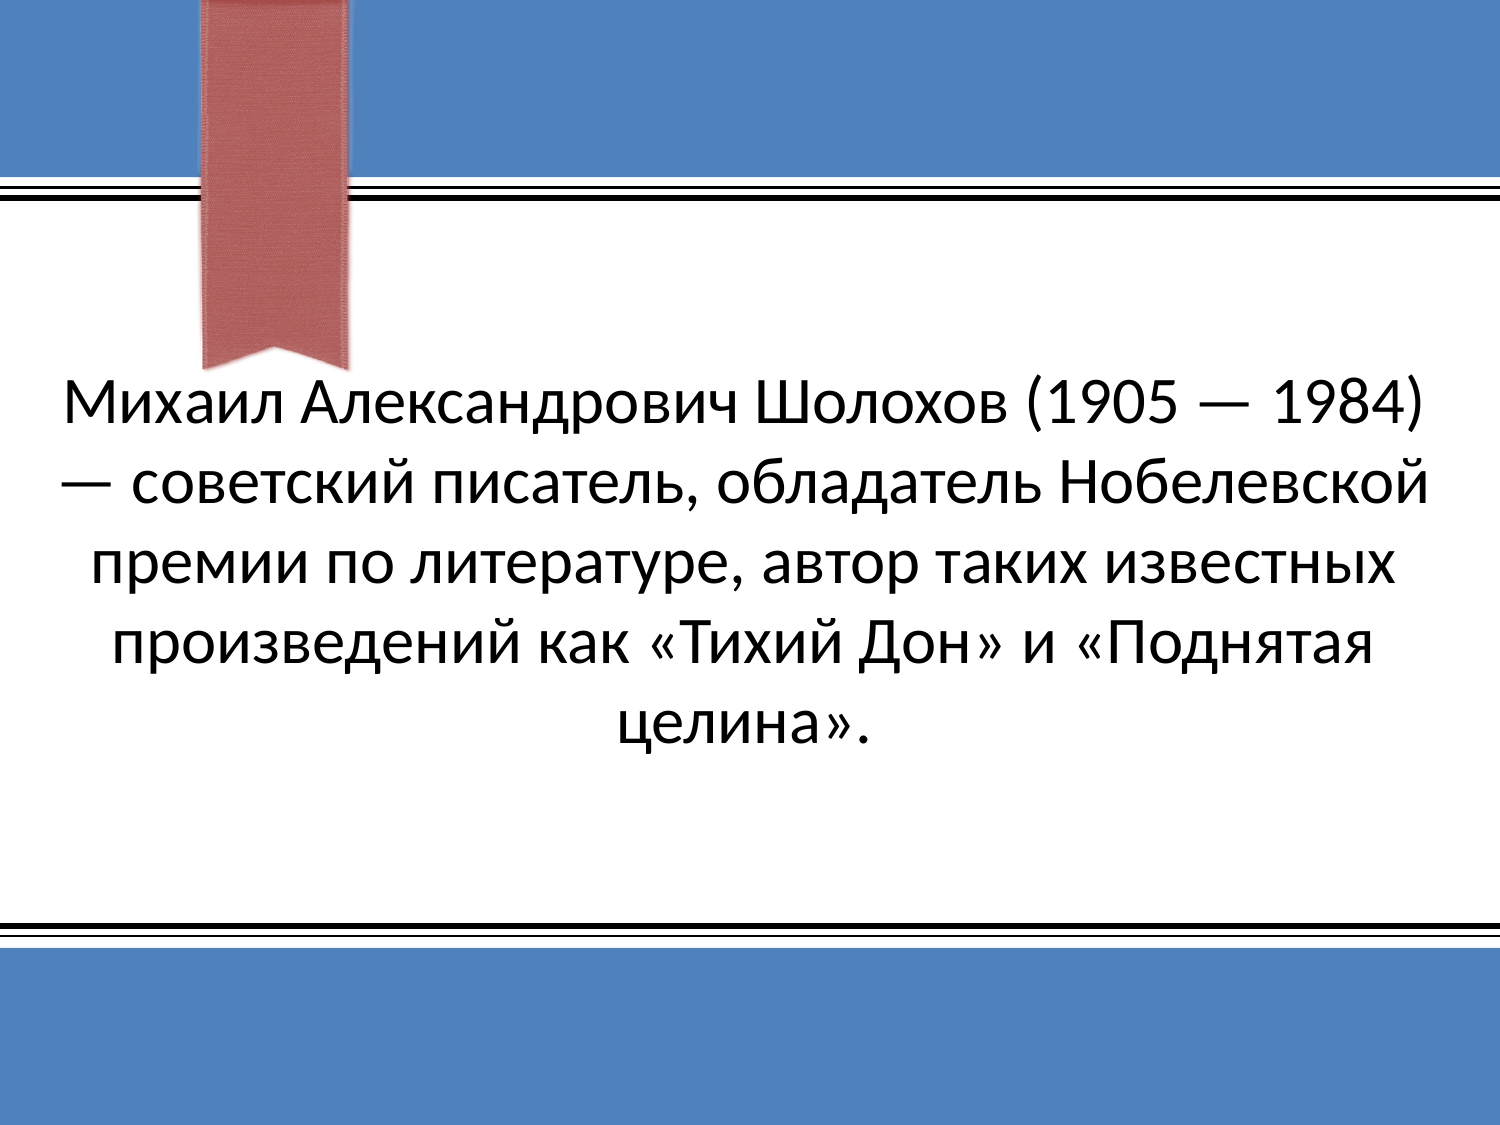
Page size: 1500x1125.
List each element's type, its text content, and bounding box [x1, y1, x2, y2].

text_box Михаил Александрович Шолохов (1905 — 1984) — советский писатель, обладатель Нобелевской премии по литературе, автор таких известных произведений как «Тихий Дон» и «Поднятая целина». [17, 349, 1471, 900]
